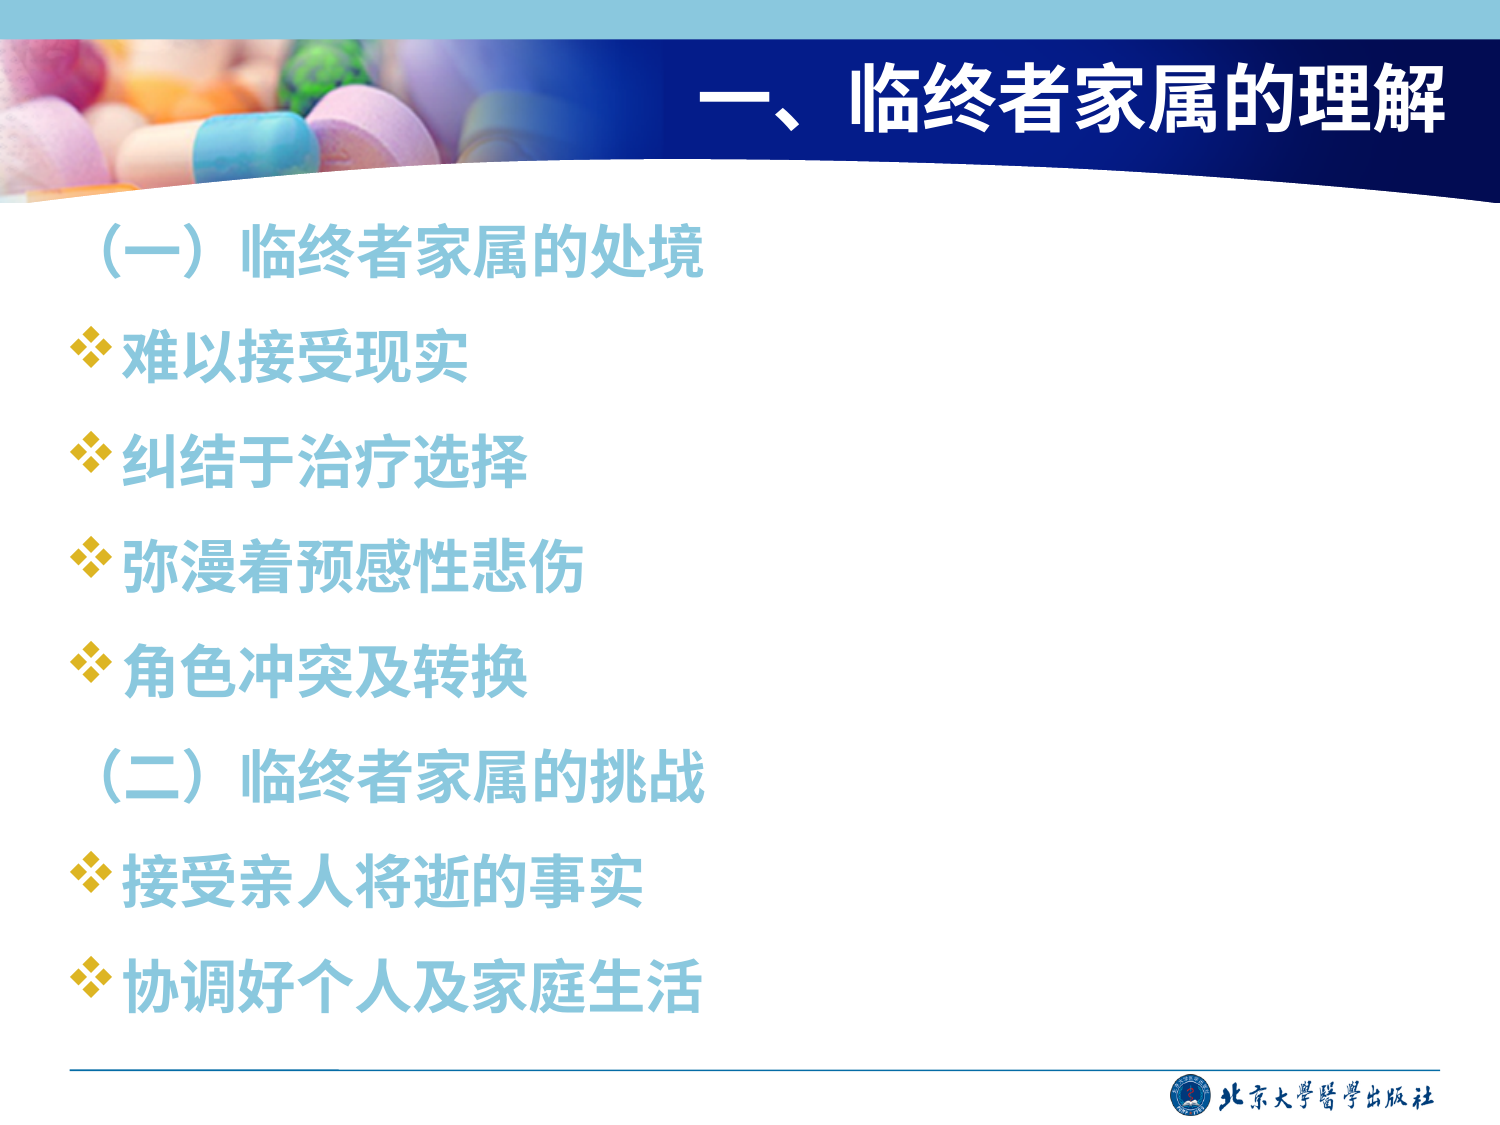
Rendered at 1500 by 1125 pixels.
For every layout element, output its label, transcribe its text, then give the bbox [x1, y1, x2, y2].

title 一、临终者家属的理解 [137, 49, 1463, 143]
picture [1170, 1074, 1436, 1118]
list （一）临终者家属的处境 难以接受现实 纠结于治疗选择 弥漫着预感性悲伤 角色冲突及转换 （二）临终者家属的挑战 接受亲人将逝的事实 协调好个人及家庭生活 [49, 172, 1463, 1071]
picture [0, 40, 1500, 203]
